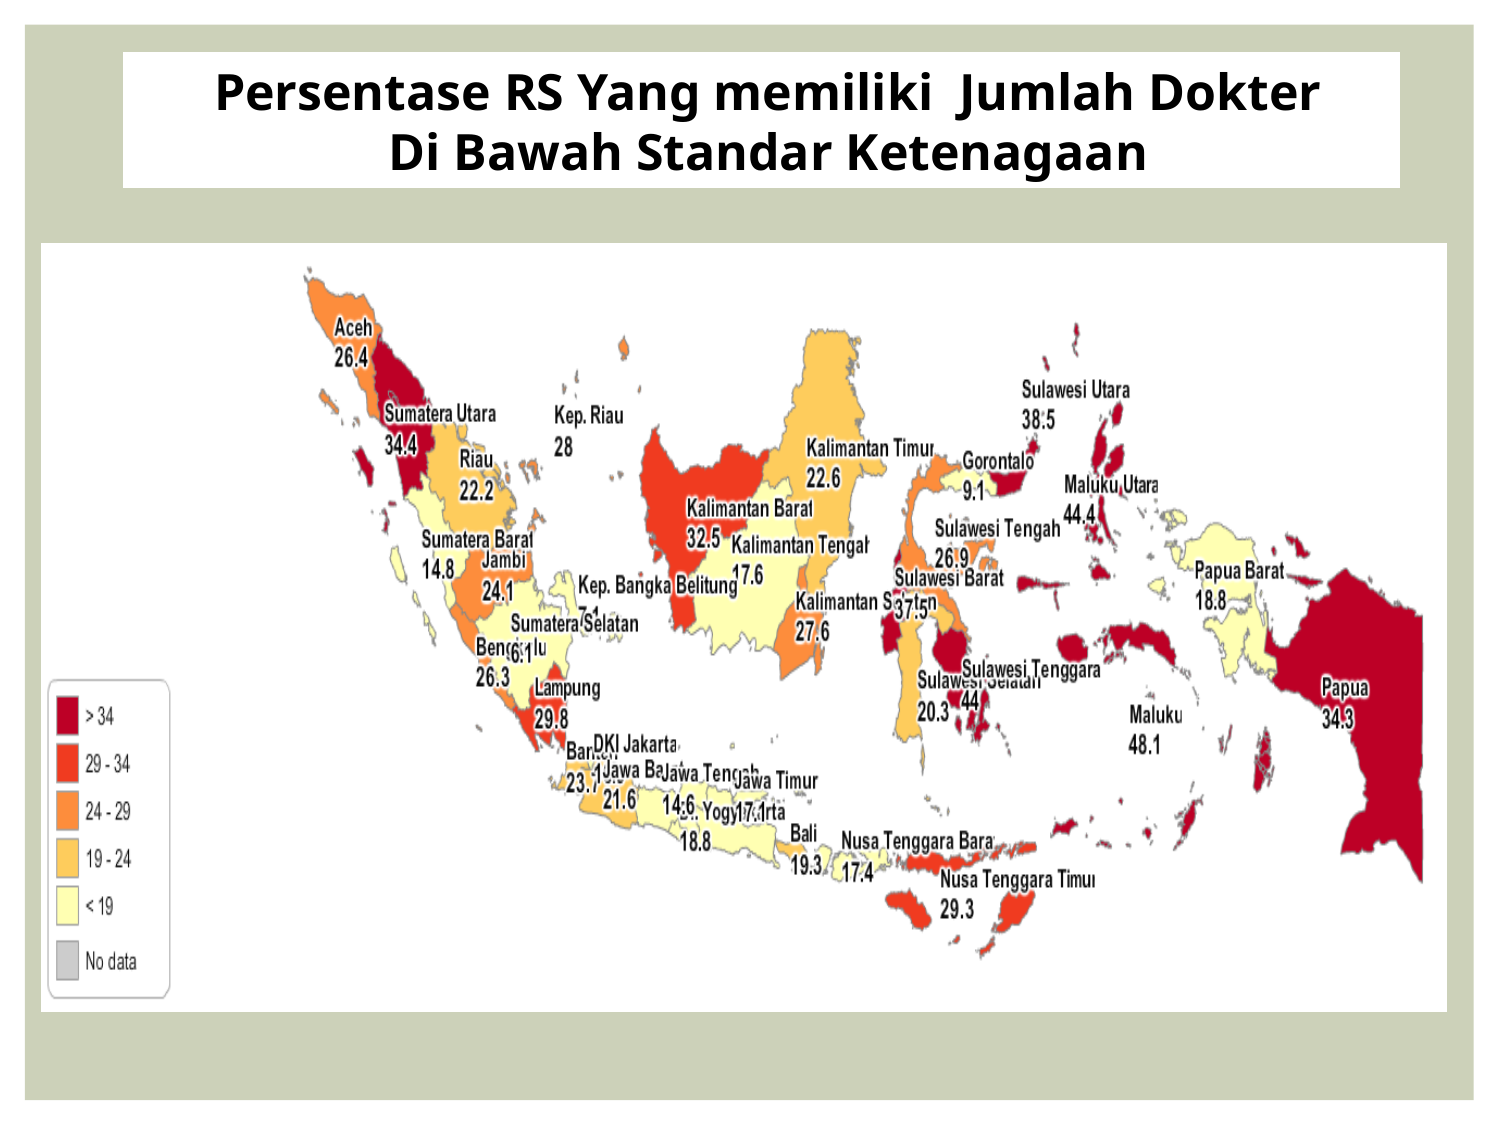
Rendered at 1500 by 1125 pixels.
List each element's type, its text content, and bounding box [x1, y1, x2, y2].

picture [40, 243, 1448, 1012]
text_box Persentase RS Yang memiliki Jumlah Dokter Di Bawah Standar Ketenagaan [123, 52, 1400, 188]
